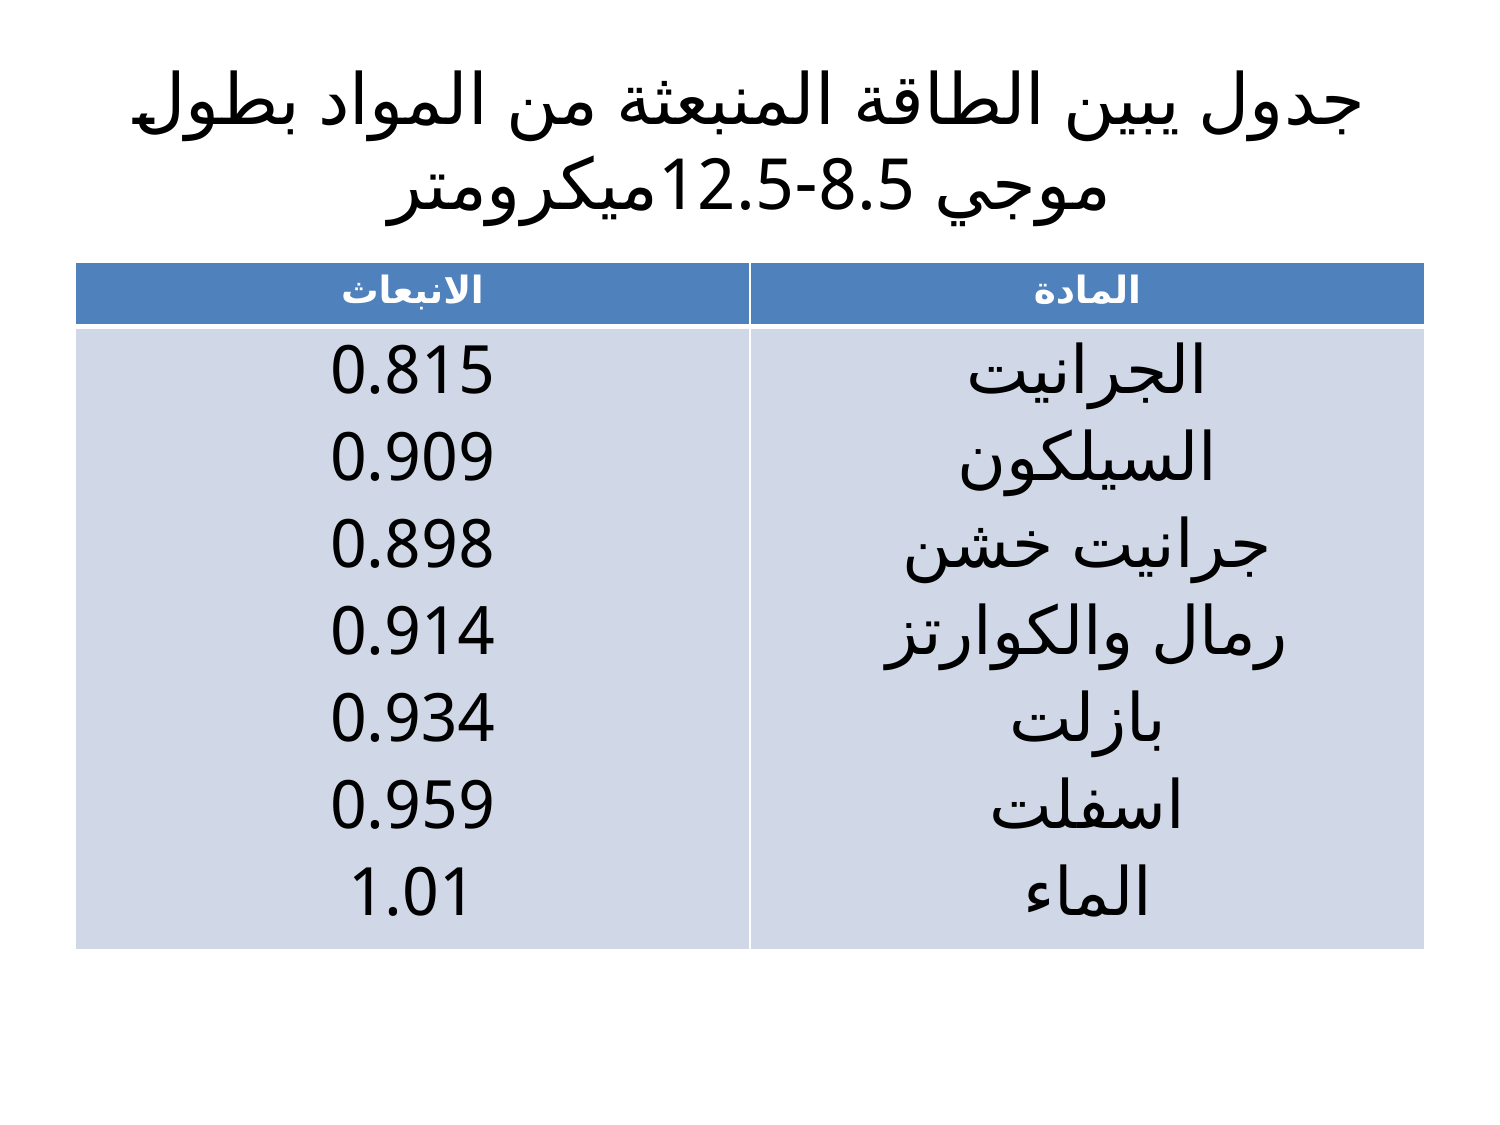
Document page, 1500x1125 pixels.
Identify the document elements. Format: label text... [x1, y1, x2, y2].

table_cell 0.815 0.909 0.898 0.914 0.934 0.959 1.01 [76, 329, 749, 949]
table_header الانبعاث [76, 263, 749, 324]
table_cell الجرانيت السيلكون جرانيت خشن رمال والكوارتز بازلت اسفلت الماء [751, 329, 1424, 949]
title جدول يبين الطاقة المنبعثة من المواد بطول موجي 8.5-12.5ميكرومتر [75, 45, 1425, 233]
table_header المادة [751, 263, 1424, 324]
